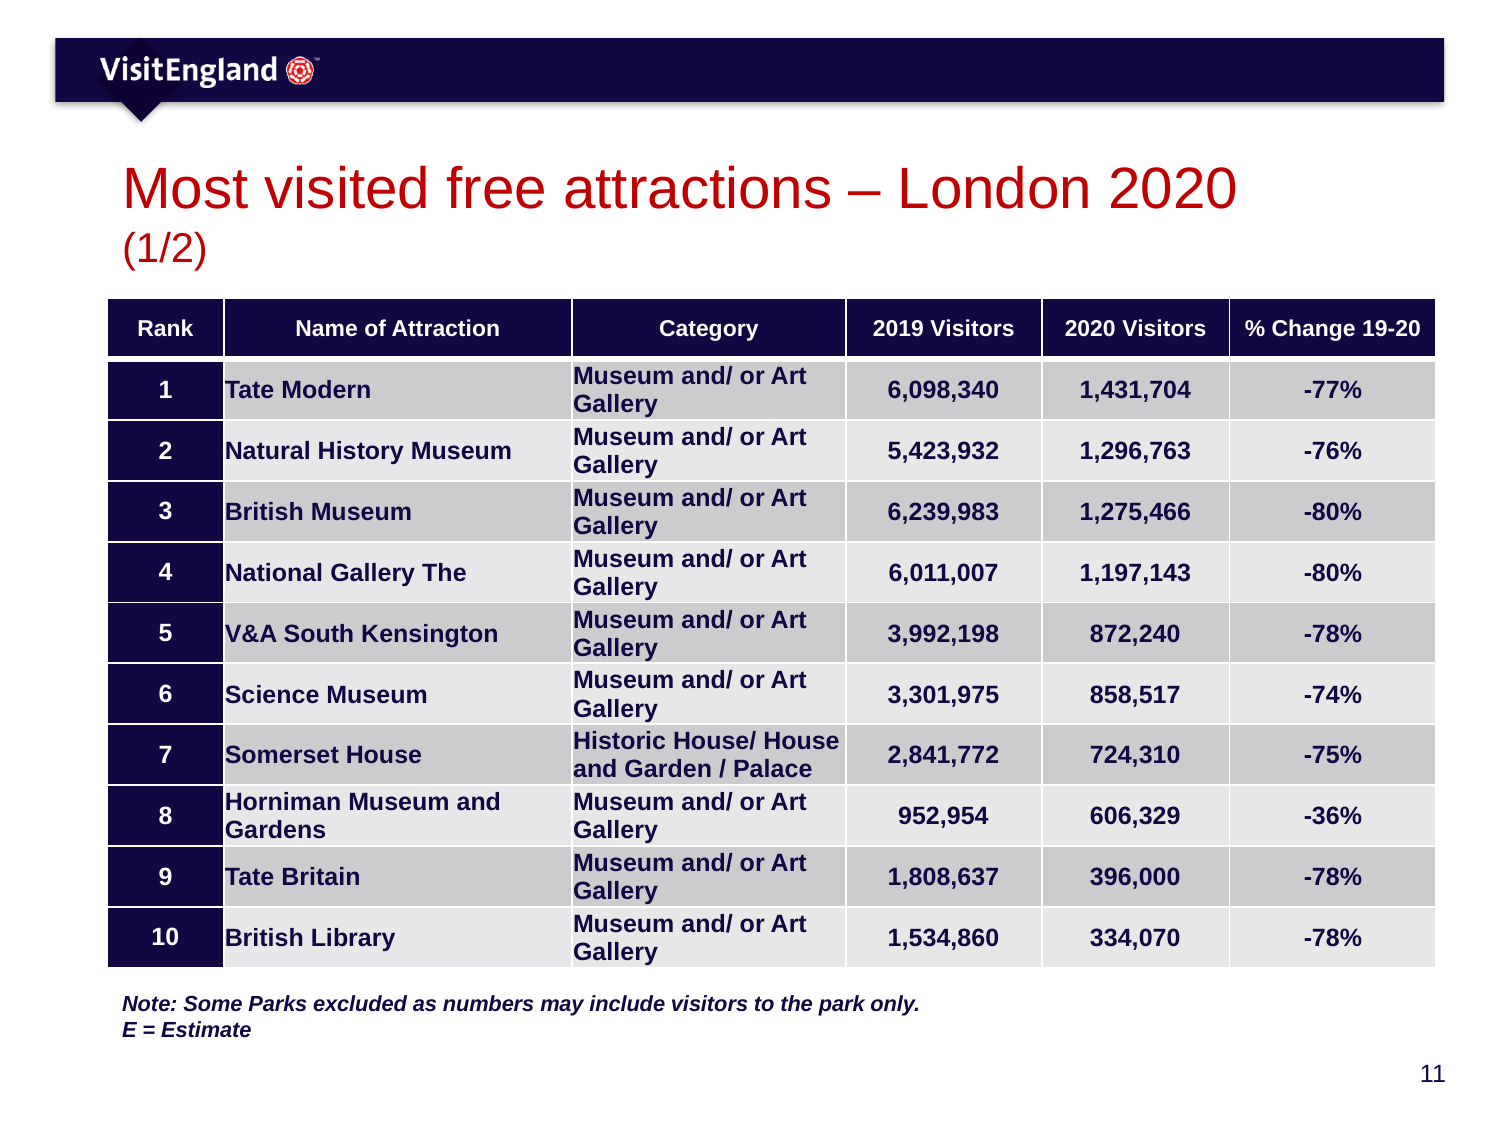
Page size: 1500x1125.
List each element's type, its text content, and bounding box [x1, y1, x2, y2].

table_cell -74% [1230, 664, 1435, 723]
table_cell 2 [108, 421, 223, 480]
table_cell -80% [1230, 543, 1435, 602]
table_cell 1,808,637 [847, 847, 1041, 906]
table_cell British Museum [225, 482, 571, 541]
table_cell Museum and/ or Art Gallery [573, 847, 845, 906]
table_cell 606,329 [1043, 786, 1229, 845]
table_cell -77% [1230, 362, 1435, 419]
table_cell Natural History Museum [225, 421, 571, 480]
table_cell Museum and/ or Art Gallery [573, 786, 845, 845]
table_cell British Library [225, 908, 571, 967]
table_cell 3 [108, 482, 223, 541]
table_header 2019 Visitors [847, 299, 1041, 356]
table_cell -78% [1230, 847, 1435, 906]
table_cell Museum and/ or Art Gallery [573, 664, 845, 723]
table_header Name of Attraction [225, 299, 571, 356]
table_header Rank [108, 299, 223, 356]
table_cell 872,240 [1043, 603, 1229, 662]
table_cell 3,301,975 [847, 664, 1041, 723]
table_cell 5,423,932 [847, 421, 1041, 480]
table_cell 1,534,860 [847, 908, 1041, 967]
table_cell -78% [1230, 603, 1435, 662]
table_cell -76% [1230, 421, 1435, 480]
table_cell 1,275,466 [1043, 482, 1229, 541]
table_cell 1 [108, 362, 223, 419]
table_cell Tate Modern [225, 362, 571, 419]
table_cell 6,098,340 [847, 362, 1041, 419]
table_cell 10 [108, 908, 223, 967]
table_cell Horniman Museum and Gardens [225, 786, 571, 845]
table_cell 1,296,763 [1043, 421, 1229, 480]
table_cell Museum and/ or Art Gallery [573, 421, 845, 480]
table_header % Change 19-20 [1230, 299, 1435, 356]
table_cell Museum and/ or Art Gallery [573, 362, 845, 419]
table_cell 6,011,007 [847, 543, 1041, 602]
table_cell -75% [1230, 725, 1435, 784]
title Most visited free attractions – London 2020 (1/2) [107, 143, 1445, 276]
table_cell Museum and/ or Art Gallery [573, 543, 845, 602]
table_cell Science Museum [225, 664, 571, 723]
table_cell 3,992,198 [847, 603, 1041, 662]
table_cell 6 [108, 664, 223, 723]
table_cell 858,517 [1043, 664, 1229, 723]
table_cell 8 [108, 786, 223, 845]
table_cell -36% [1230, 786, 1435, 845]
table_cell Somerset House [225, 725, 571, 784]
table_cell Museum and/ or Art Gallery [573, 482, 845, 541]
table_cell 1,197,143 [1043, 543, 1229, 602]
text_box Note: Some Parks excluded as numbers may include visitors to the park only. E = Estimate [107, 982, 1405, 1050]
table_cell 952,954 [847, 786, 1041, 845]
table_cell 396,000 [1043, 847, 1229, 906]
table_cell Tate Britain [225, 847, 571, 906]
table_header 2020 Visitors [1043, 299, 1229, 356]
table_cell 4 [108, 543, 223, 602]
table_cell 334,070 [1043, 908, 1229, 967]
table_cell Museum and/ or Art Gallery [573, 603, 845, 662]
table_cell 7 [108, 725, 223, 784]
table_cell V&A South Kensington [225, 603, 571, 662]
table_cell -80% [1230, 482, 1435, 541]
table_cell 1,431,704 [1043, 362, 1229, 419]
table_cell 9 [108, 847, 223, 906]
table_cell Museum and/ or Art Gallery [573, 908, 845, 967]
table_cell 724,310 [1043, 725, 1229, 784]
table_cell Historic House/ House and Garden / Palace [573, 725, 845, 784]
table_cell National Gallery The [225, 543, 571, 602]
table_cell -78% [1230, 908, 1435, 967]
table_cell 5 [108, 603, 223, 662]
table_header Category [573, 299, 845, 356]
picture [95, 56, 322, 88]
table_cell 6,239,983 [847, 482, 1041, 541]
table_cell 2,841,772 [847, 725, 1041, 784]
